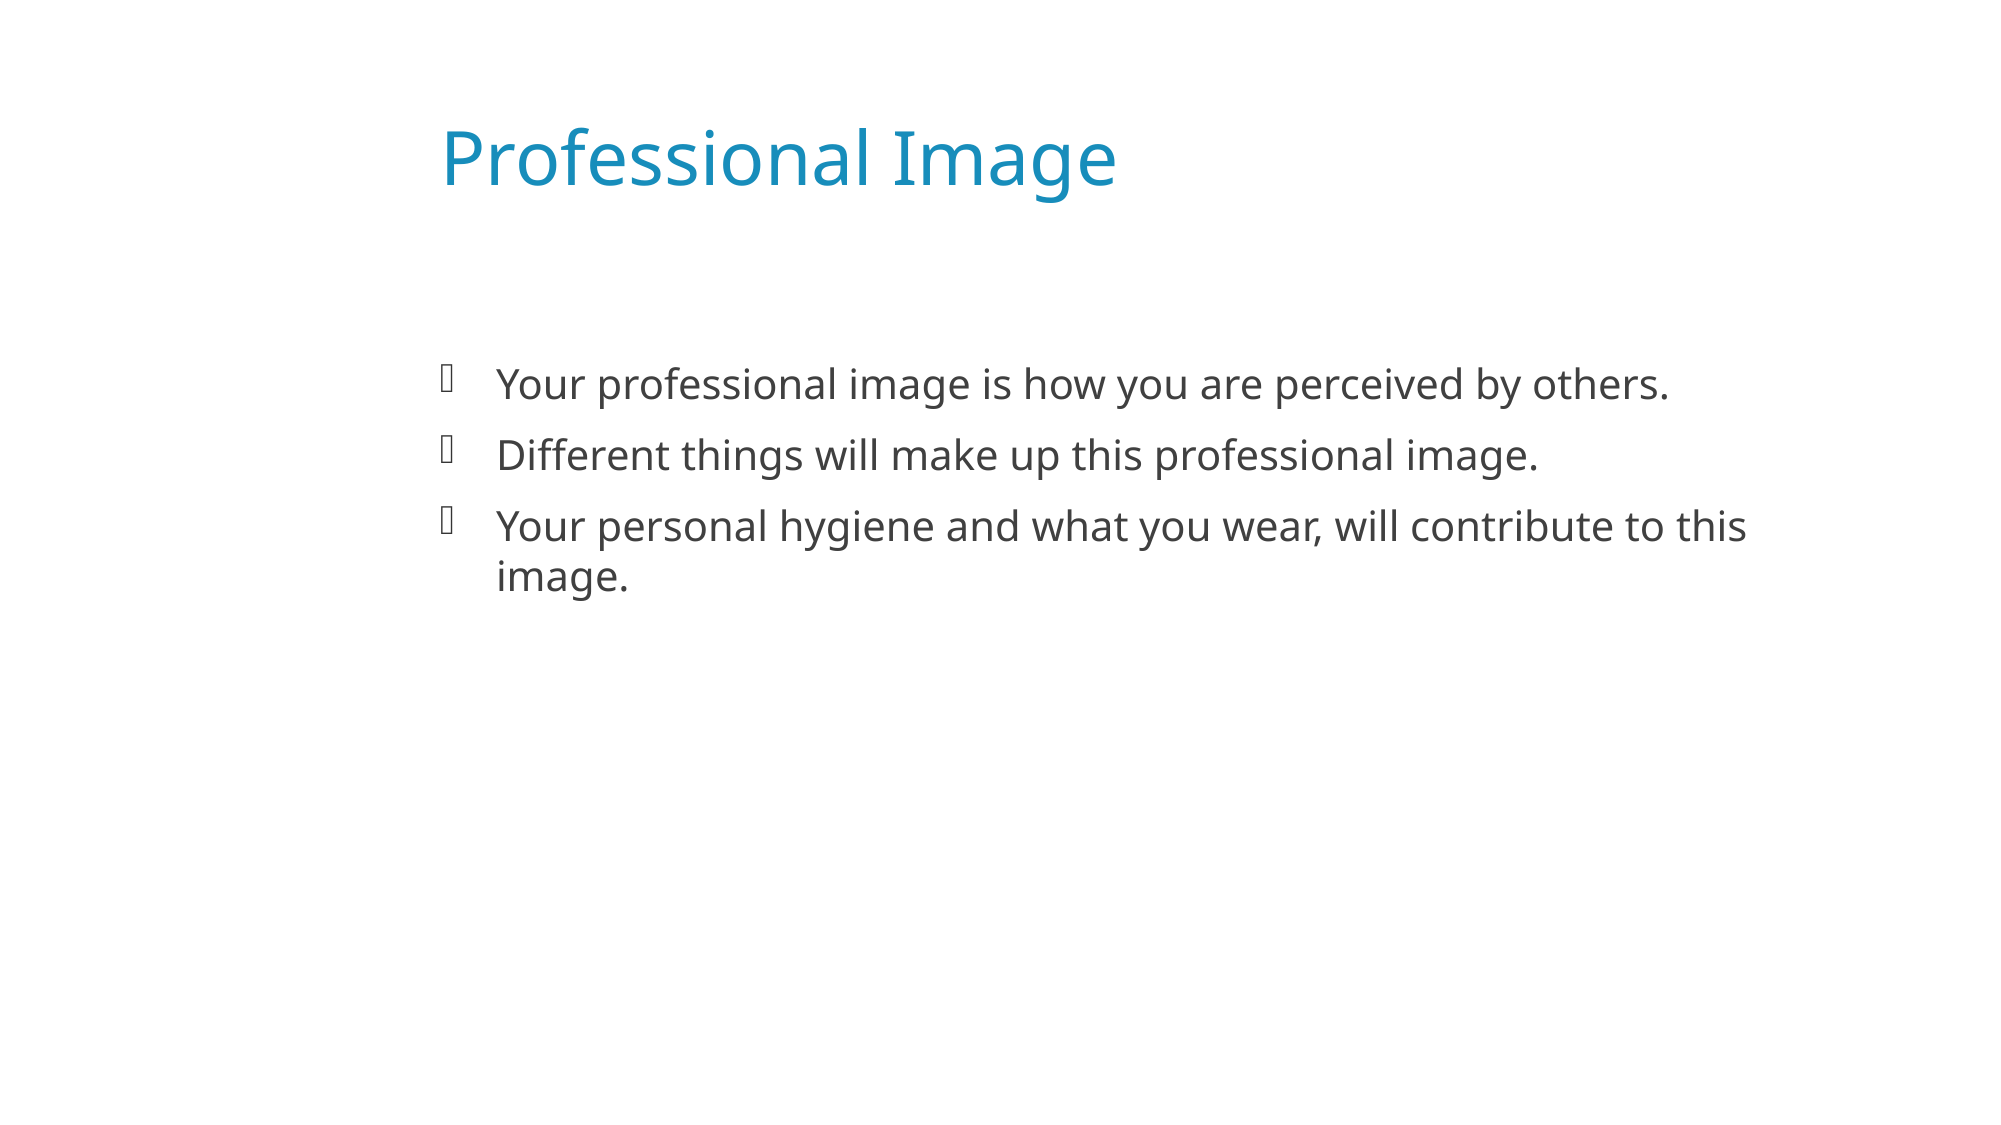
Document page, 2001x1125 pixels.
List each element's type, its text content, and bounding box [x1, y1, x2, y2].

title Professional Image [425, 102, 1888, 313]
list Your professional image is how you are perceived by others. Different things will make up this professional image. Your personal hygiene and what you wear, will contribute to this image. [424, 350, 1888, 1074]
